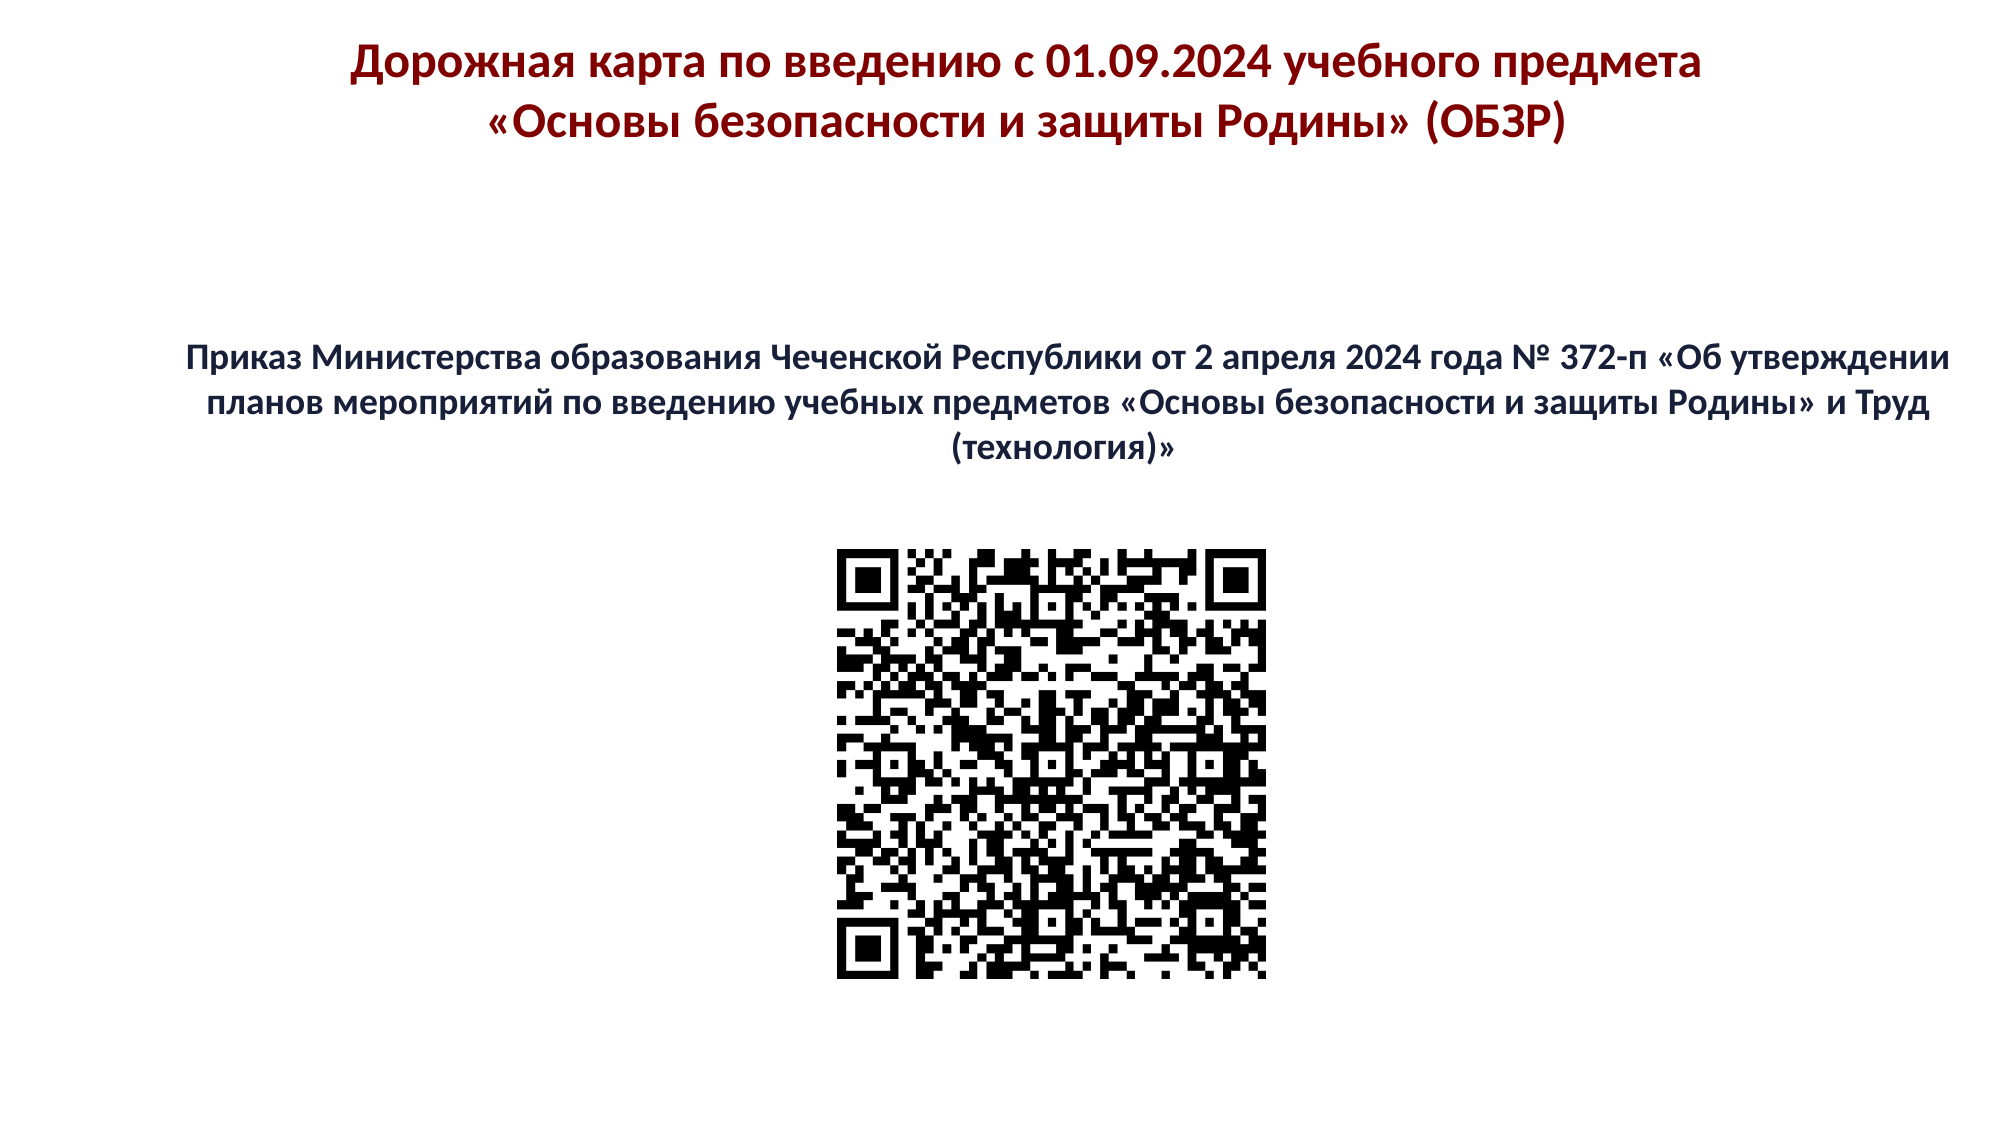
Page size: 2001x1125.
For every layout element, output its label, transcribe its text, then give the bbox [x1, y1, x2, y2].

text_box Приказ Министерства образования Чеченской Республики от 2 апреля 2024 года № 372-п «Об утверждении планов мероприятий по введению учебных предметов «Основы безопасности и защиты Родины» и Труд (технология)» [150, 324, 1988, 475]
picture [837, 549, 1266, 979]
title Дорожная карта по введению с 01.09.2024 учебного предмета «Основы безопасности и защиты Родины» (ОБЗР) [63, 25, 1988, 216]
